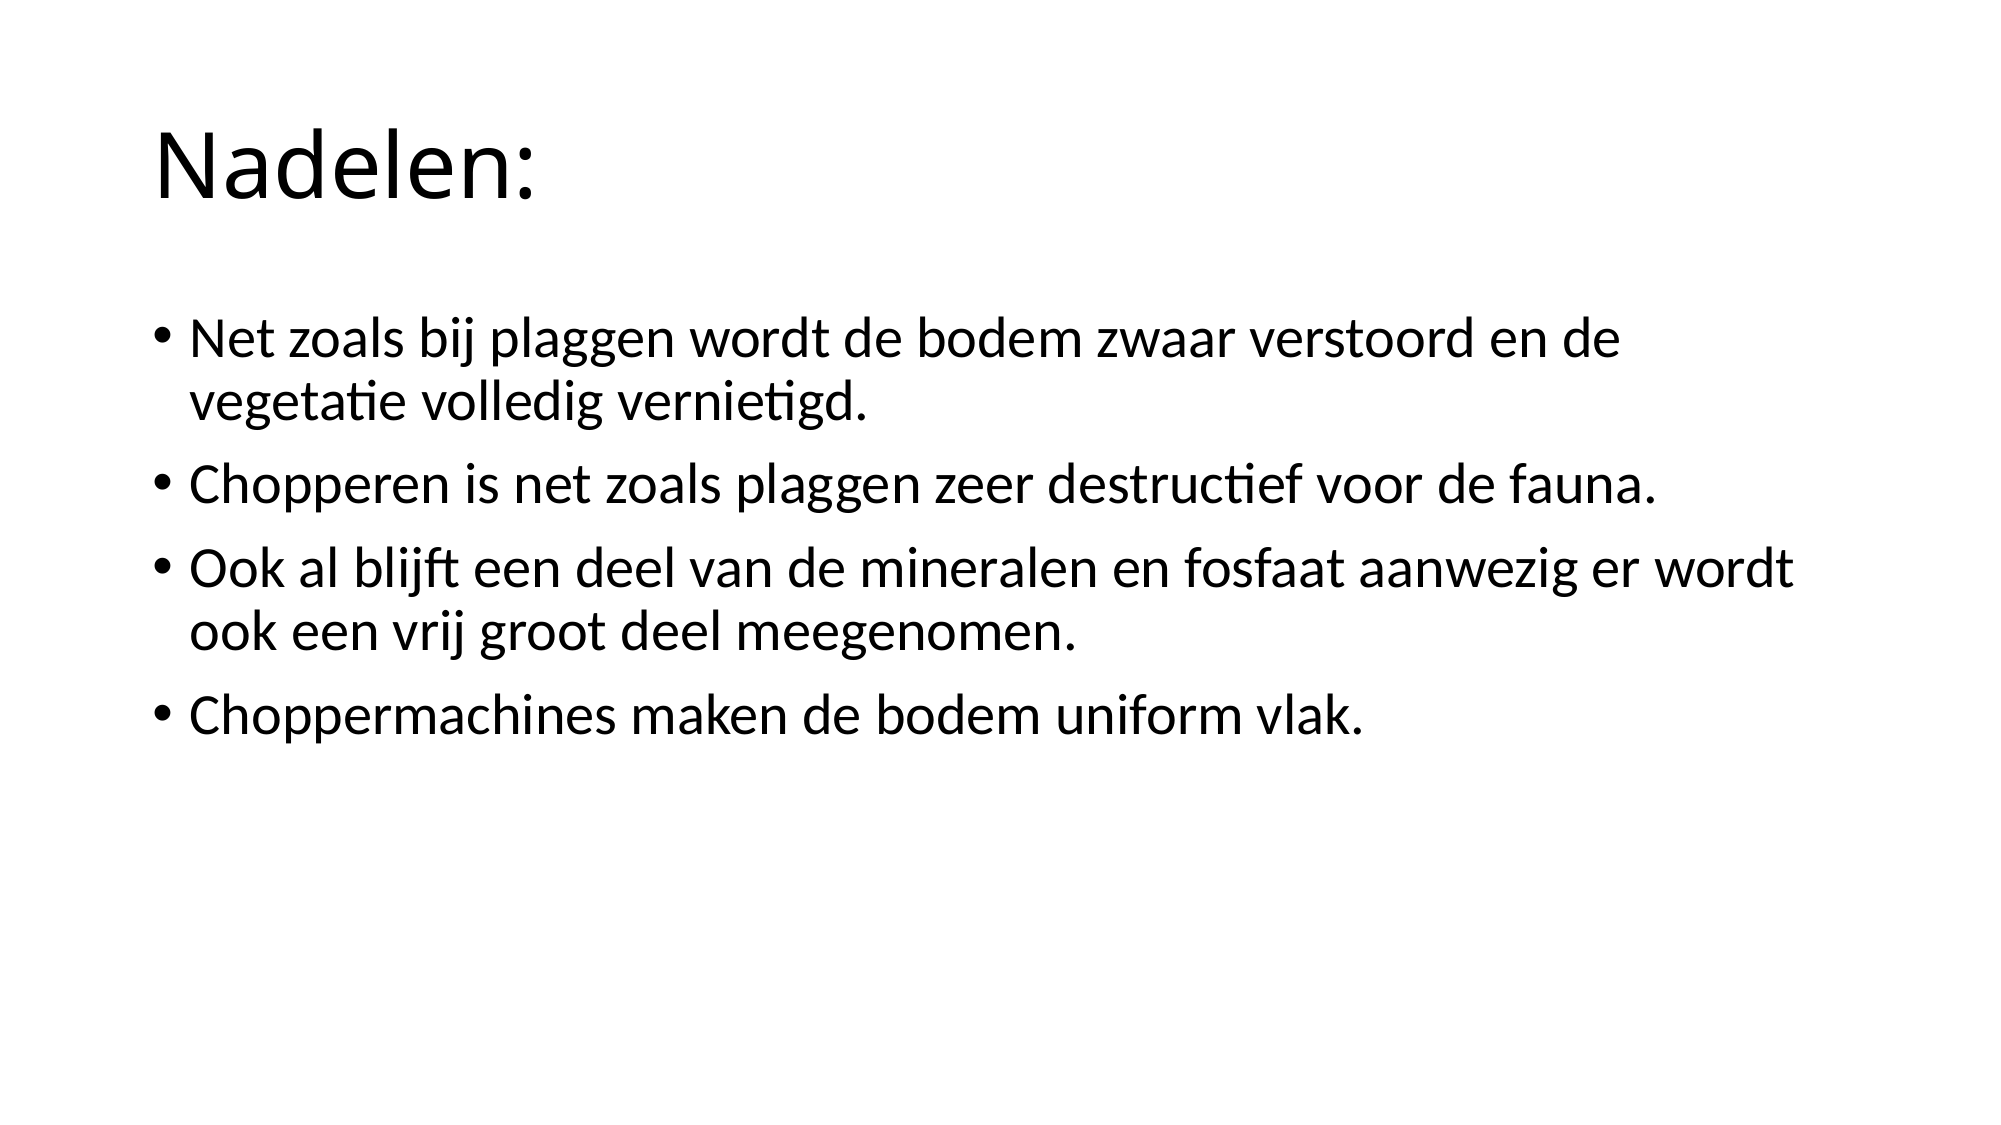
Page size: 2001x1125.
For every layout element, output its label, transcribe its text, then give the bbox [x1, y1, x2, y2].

title Nadelen: [137, 59, 1863, 278]
list Net zoals bij plaggen wordt de bodem zwaar verstoord en de vegetatie volledig vernietigd. Chopperen is net zoals plaggen zeer destructief voor de fauna. Ook al blijft een deel van de mineralen en fosfaat aanwezig er wordt ook een vrij groot deel meegenomen. Choppermachines maken de bodem uniform vlak. [137, 299, 1863, 1014]
